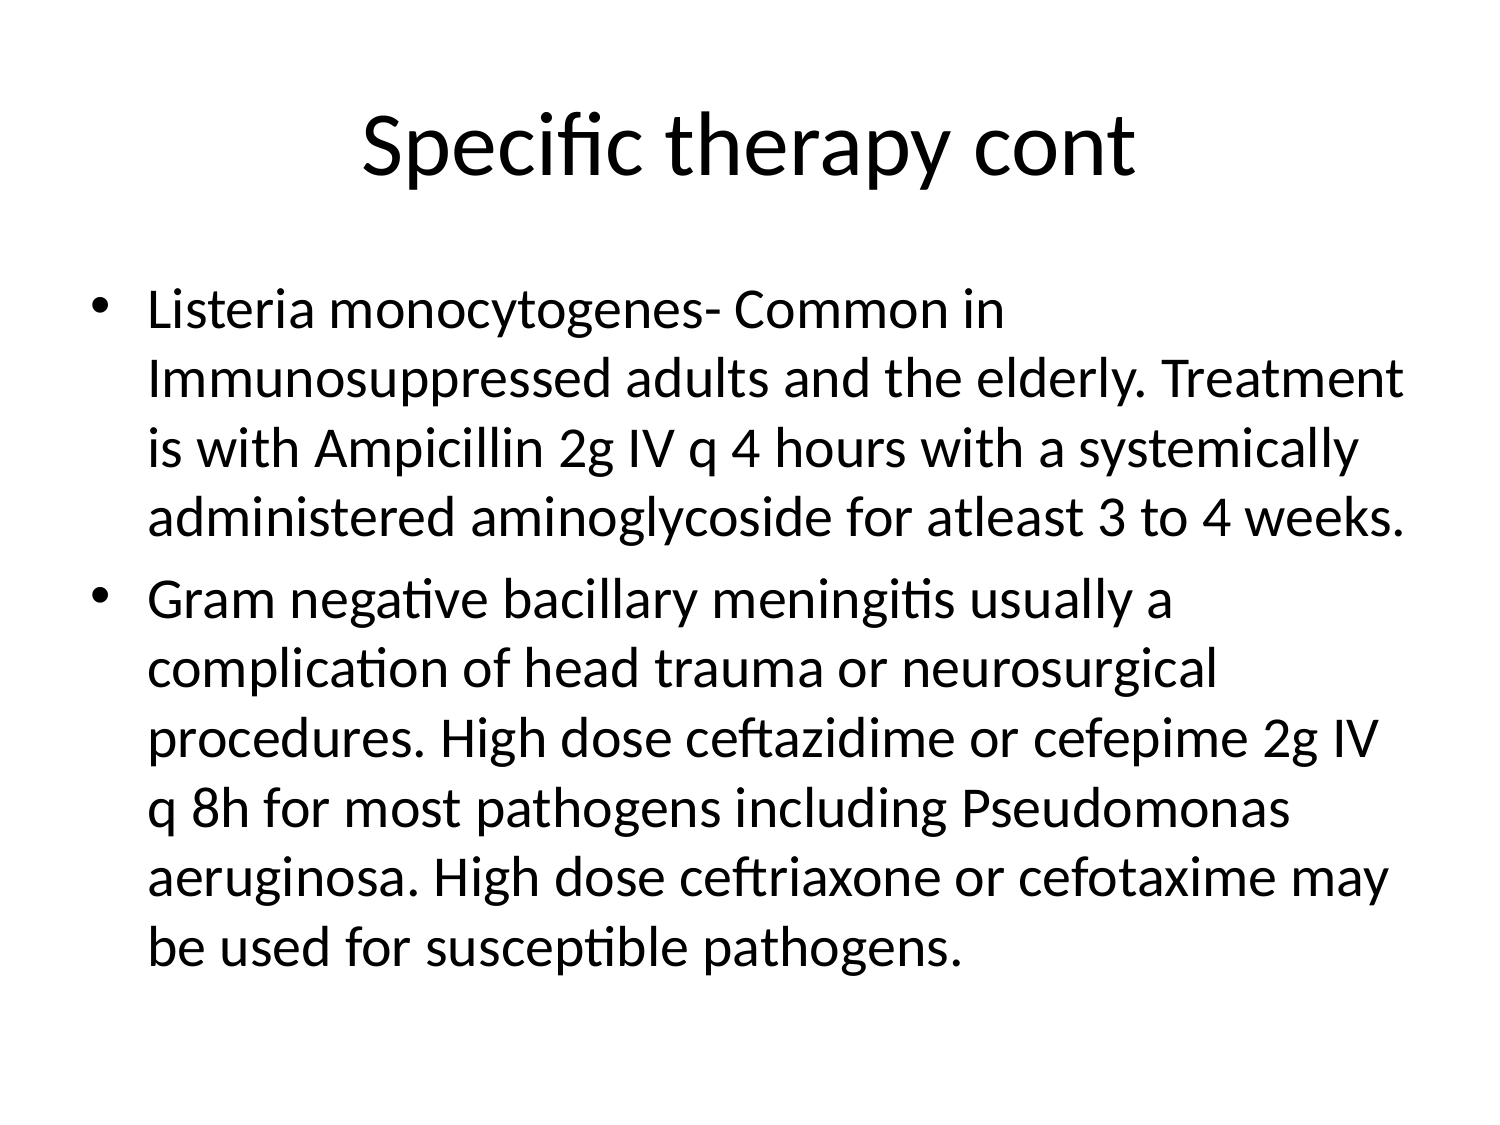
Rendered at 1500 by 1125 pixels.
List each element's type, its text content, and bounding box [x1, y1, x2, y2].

title Specific therapy cont [75, 45, 1425, 233]
list Listeria monocytogenes- Common in Immunosuppressed adults and the elderly. Treatment is with Ampicillin 2g IV q 4 hours with a systemically administered aminoglycoside for atleast 3 to 4 weeks. Gram negative bacillary meningitis usually a complication of head trauma or neurosurgical procedures. High dose ceftazidime or cefepime 2g IV q 8h for most pathogens including Pseudomonas aeruginosa. High dose ceftriaxone or cefotaxime may be used for susceptible pathogens. [75, 262, 1425, 1005]
